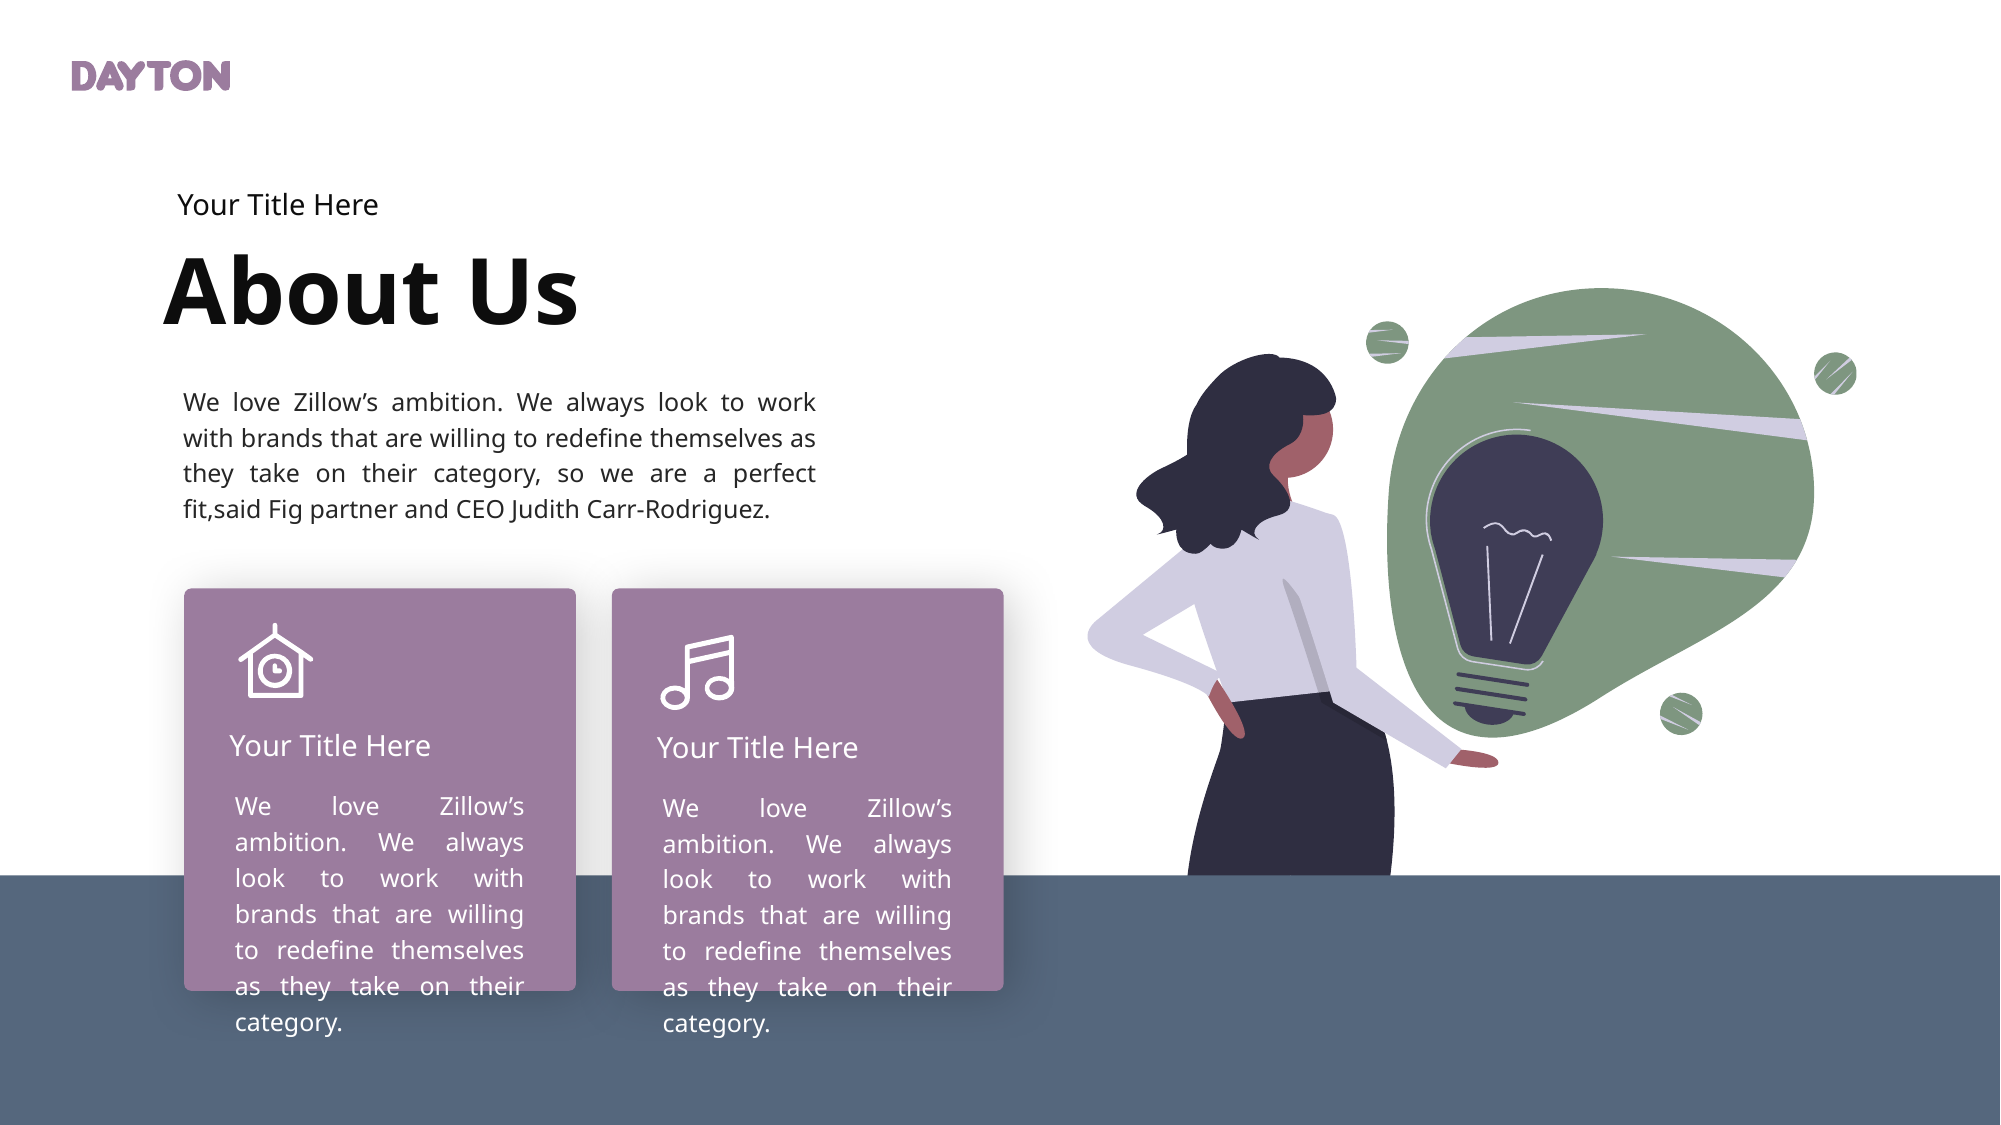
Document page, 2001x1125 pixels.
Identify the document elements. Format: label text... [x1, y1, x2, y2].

picture [1087, 288, 1857, 927]
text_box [647, 634, 968, 976]
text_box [220, 622, 540, 975]
text_box We love Zillow’s ambition. We always look to work with brands that are willing to redefine themselves as they take on their category, so we are a perfect fit,said Fig partner and CEO Judith Carr-Rodriguez. [168, 372, 832, 532]
text_box [0, 874, 2000, 1125]
text_box [610, 587, 1005, 992]
text_box [183, 587, 577, 992]
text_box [168, 178, 576, 352]
